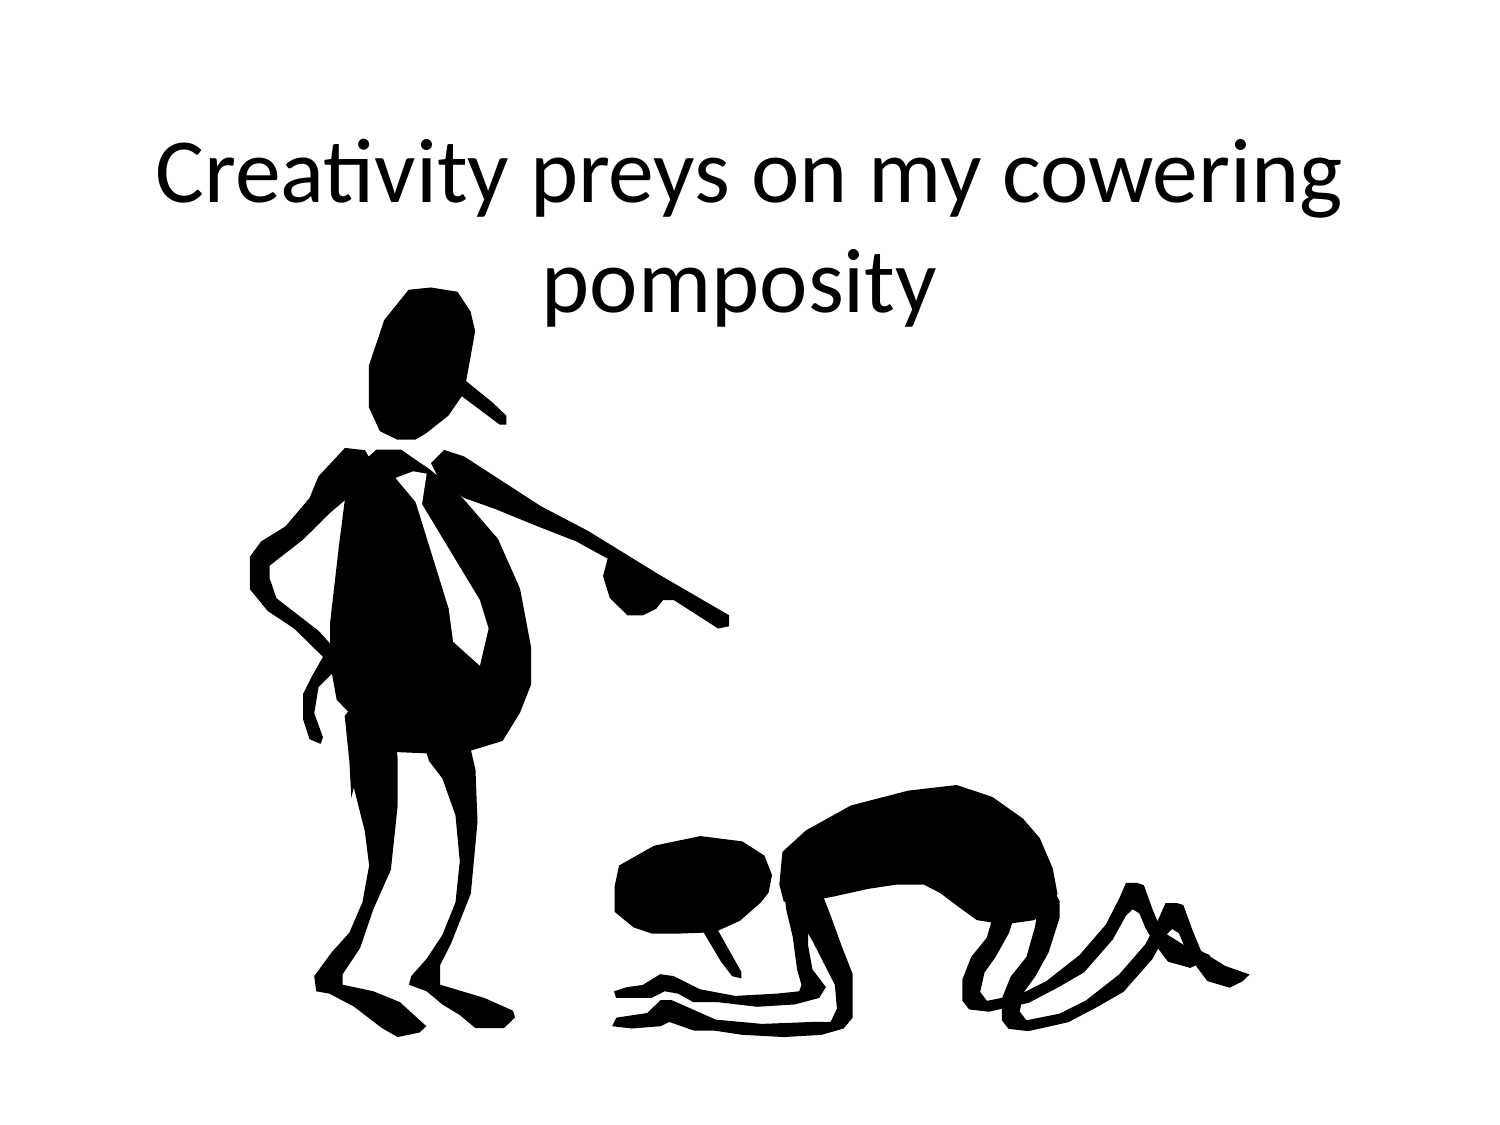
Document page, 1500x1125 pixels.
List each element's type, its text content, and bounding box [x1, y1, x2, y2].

picture [249, 287, 1251, 1038]
title Creativity preys on my cowering pomposity [112, 99, 1388, 342]
